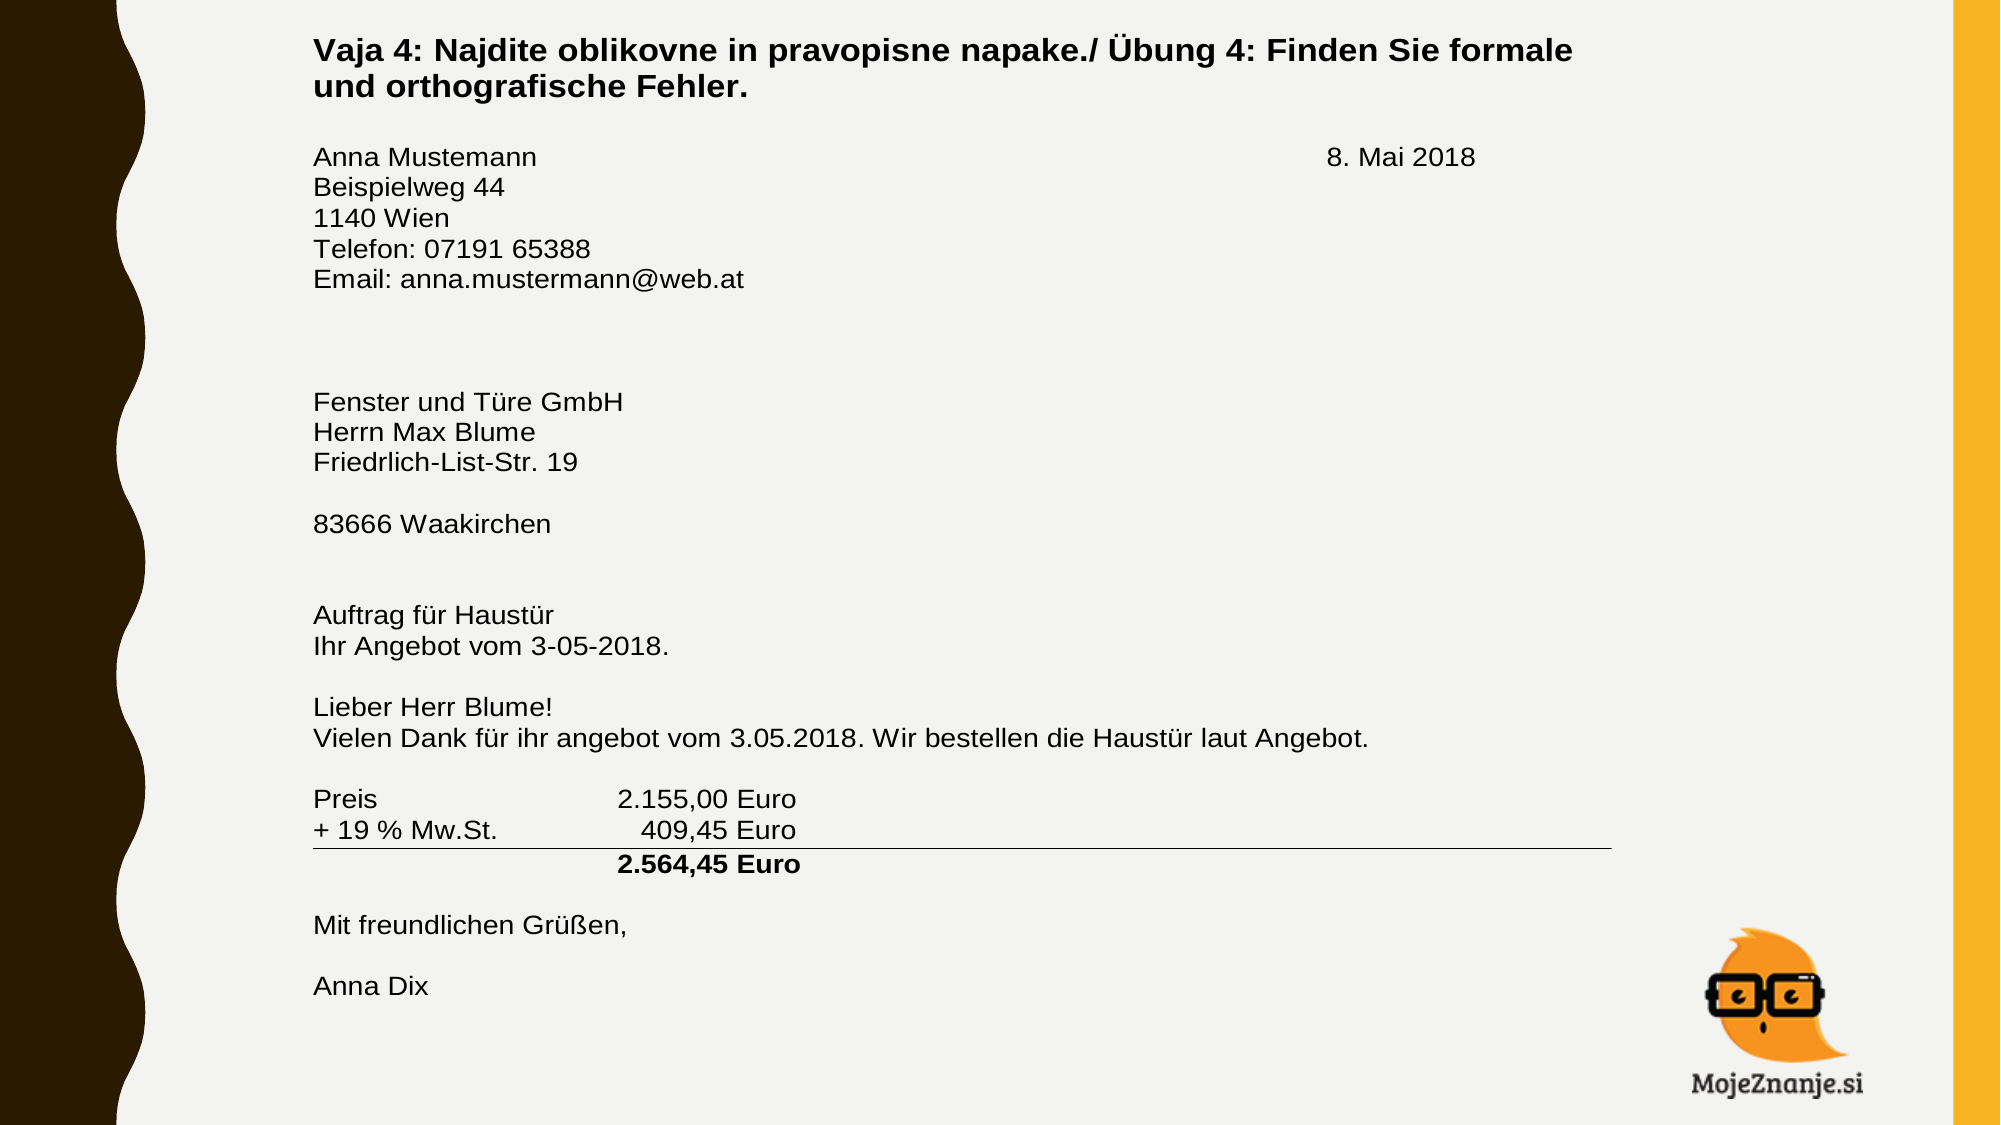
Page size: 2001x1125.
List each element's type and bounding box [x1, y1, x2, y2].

picture [1692, 926, 1863, 1099]
list [313, 31, 1613, 1057]
